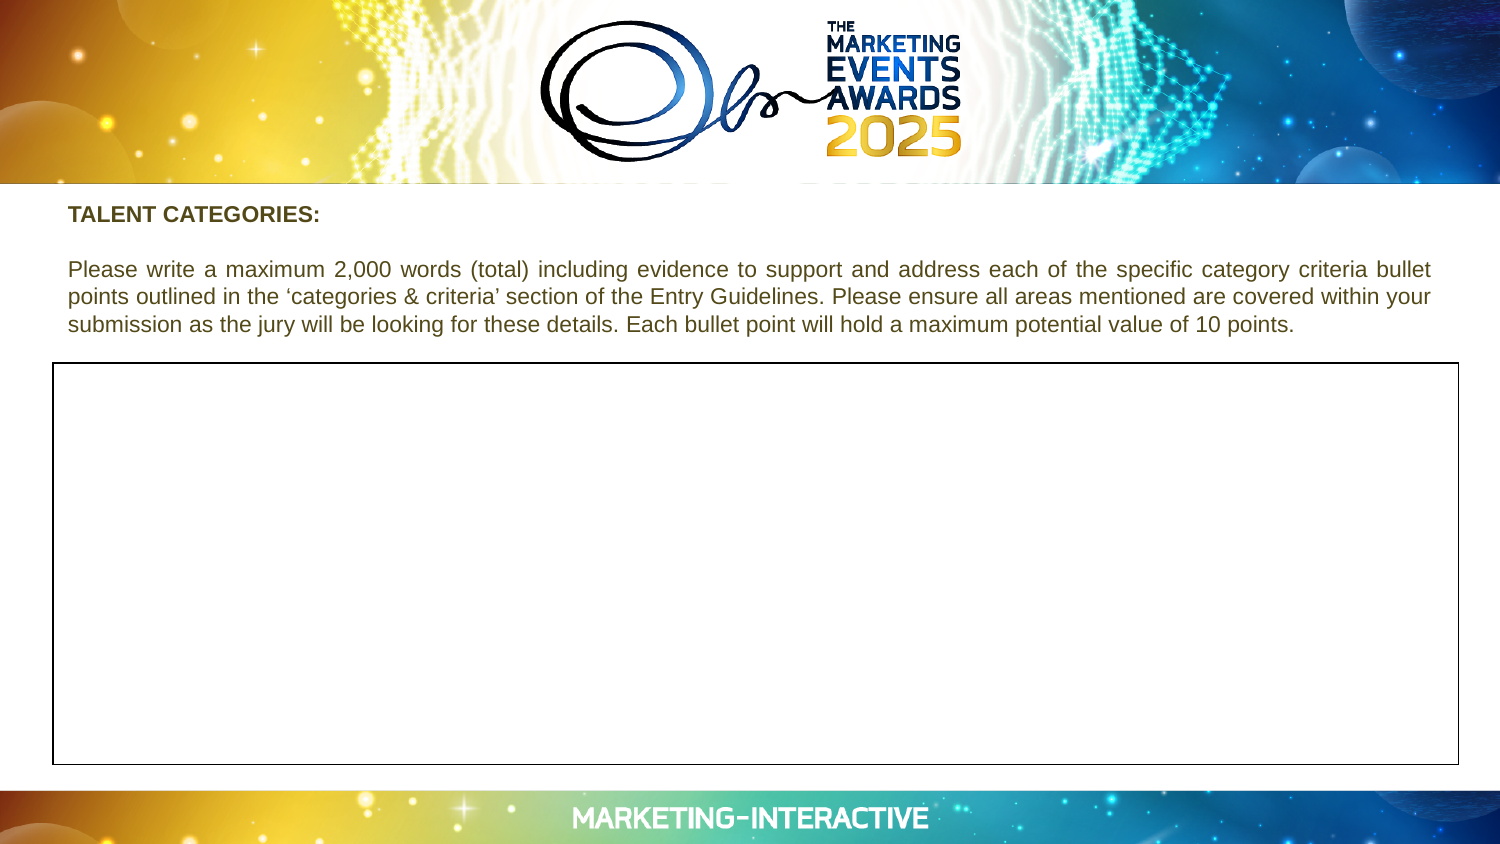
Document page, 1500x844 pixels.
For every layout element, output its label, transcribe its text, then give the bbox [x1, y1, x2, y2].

text_box TALENT CATEGORIES: Please write a maximum 2,000 words (total) including evidence to support and address each of the specific category criteria bullet points outlined in the ‘categories & criteria’ section of the Entry Guidelines. Please ensure all areas mentioned are covered within your submission as the jury will be looking for these details. Each bullet point will hold a maximum potential value of 10 points. [53, 192, 1447, 345]
text_box [53, 362, 1459, 765]
picture [0, 0, 1500, 844]
